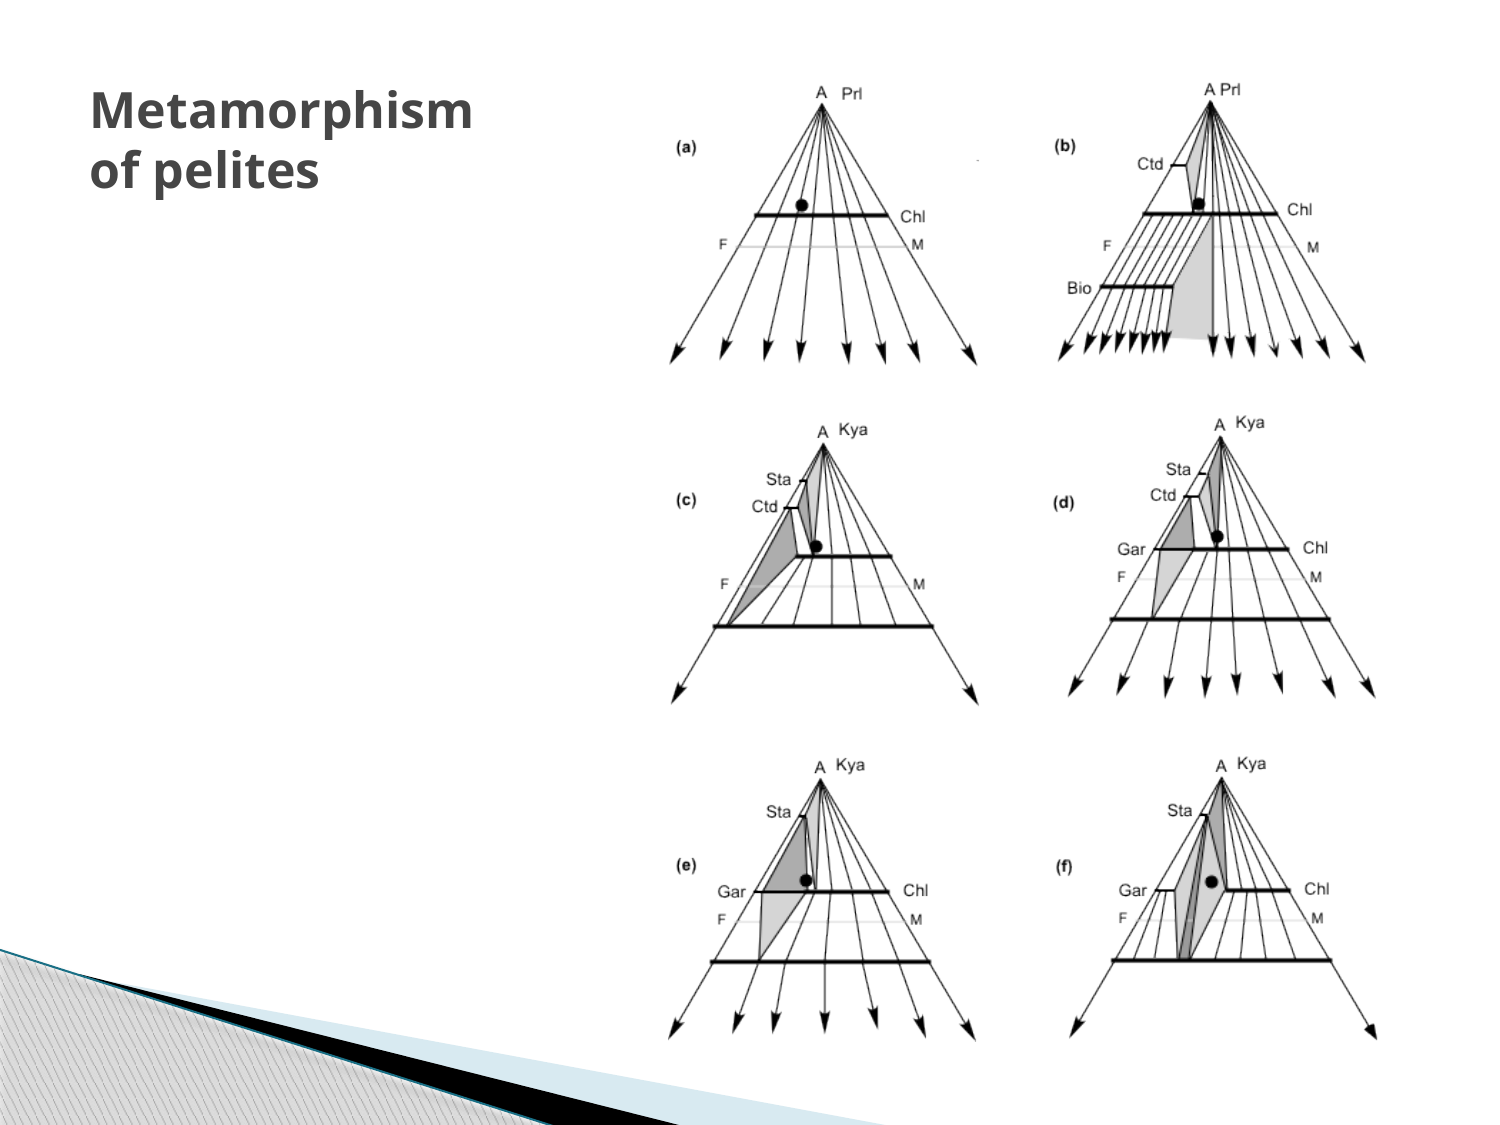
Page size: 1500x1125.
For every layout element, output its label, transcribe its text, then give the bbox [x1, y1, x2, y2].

title Metamorphism of pelites [75, 45, 542, 233]
picture [668, 80, 1379, 1043]
